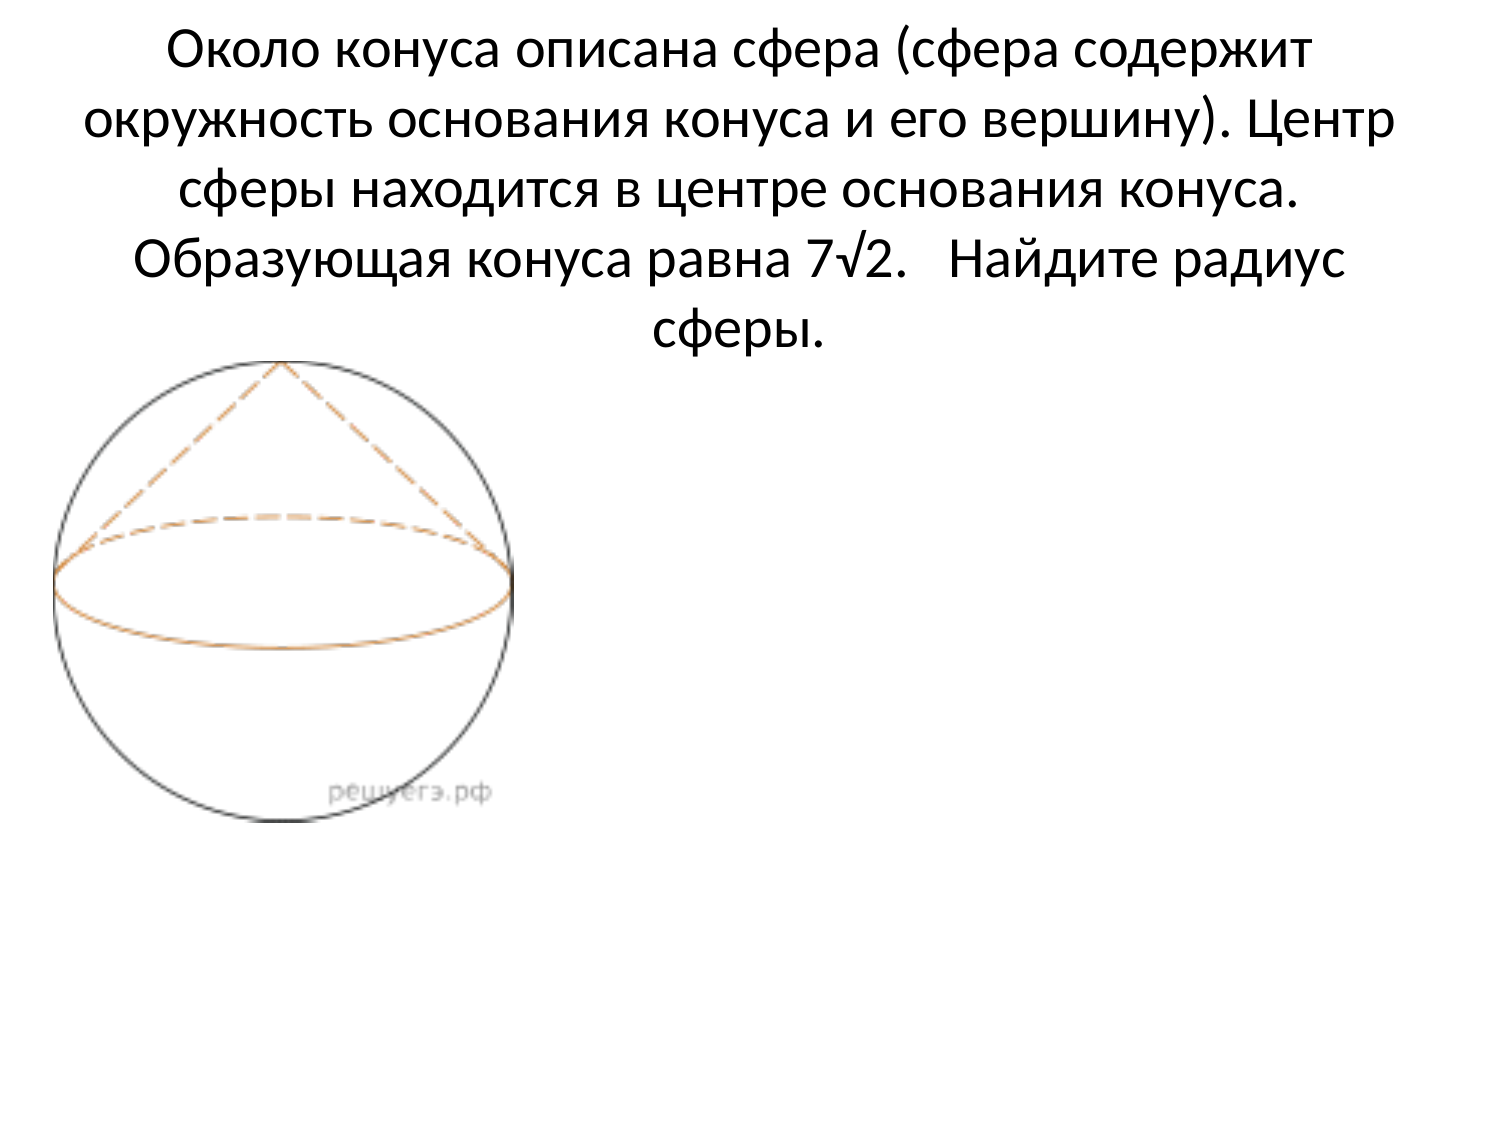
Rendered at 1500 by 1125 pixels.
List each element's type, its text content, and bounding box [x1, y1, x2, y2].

picture [52, 361, 514, 823]
title Около конуса описана сфера (сфера содержит окружность основания конуса и его вершину). Центр сферы находится в центре основания конуса. Образующая конуса равна 7√2. Найдите радиус сферы. [64, 90, 1415, 278]
